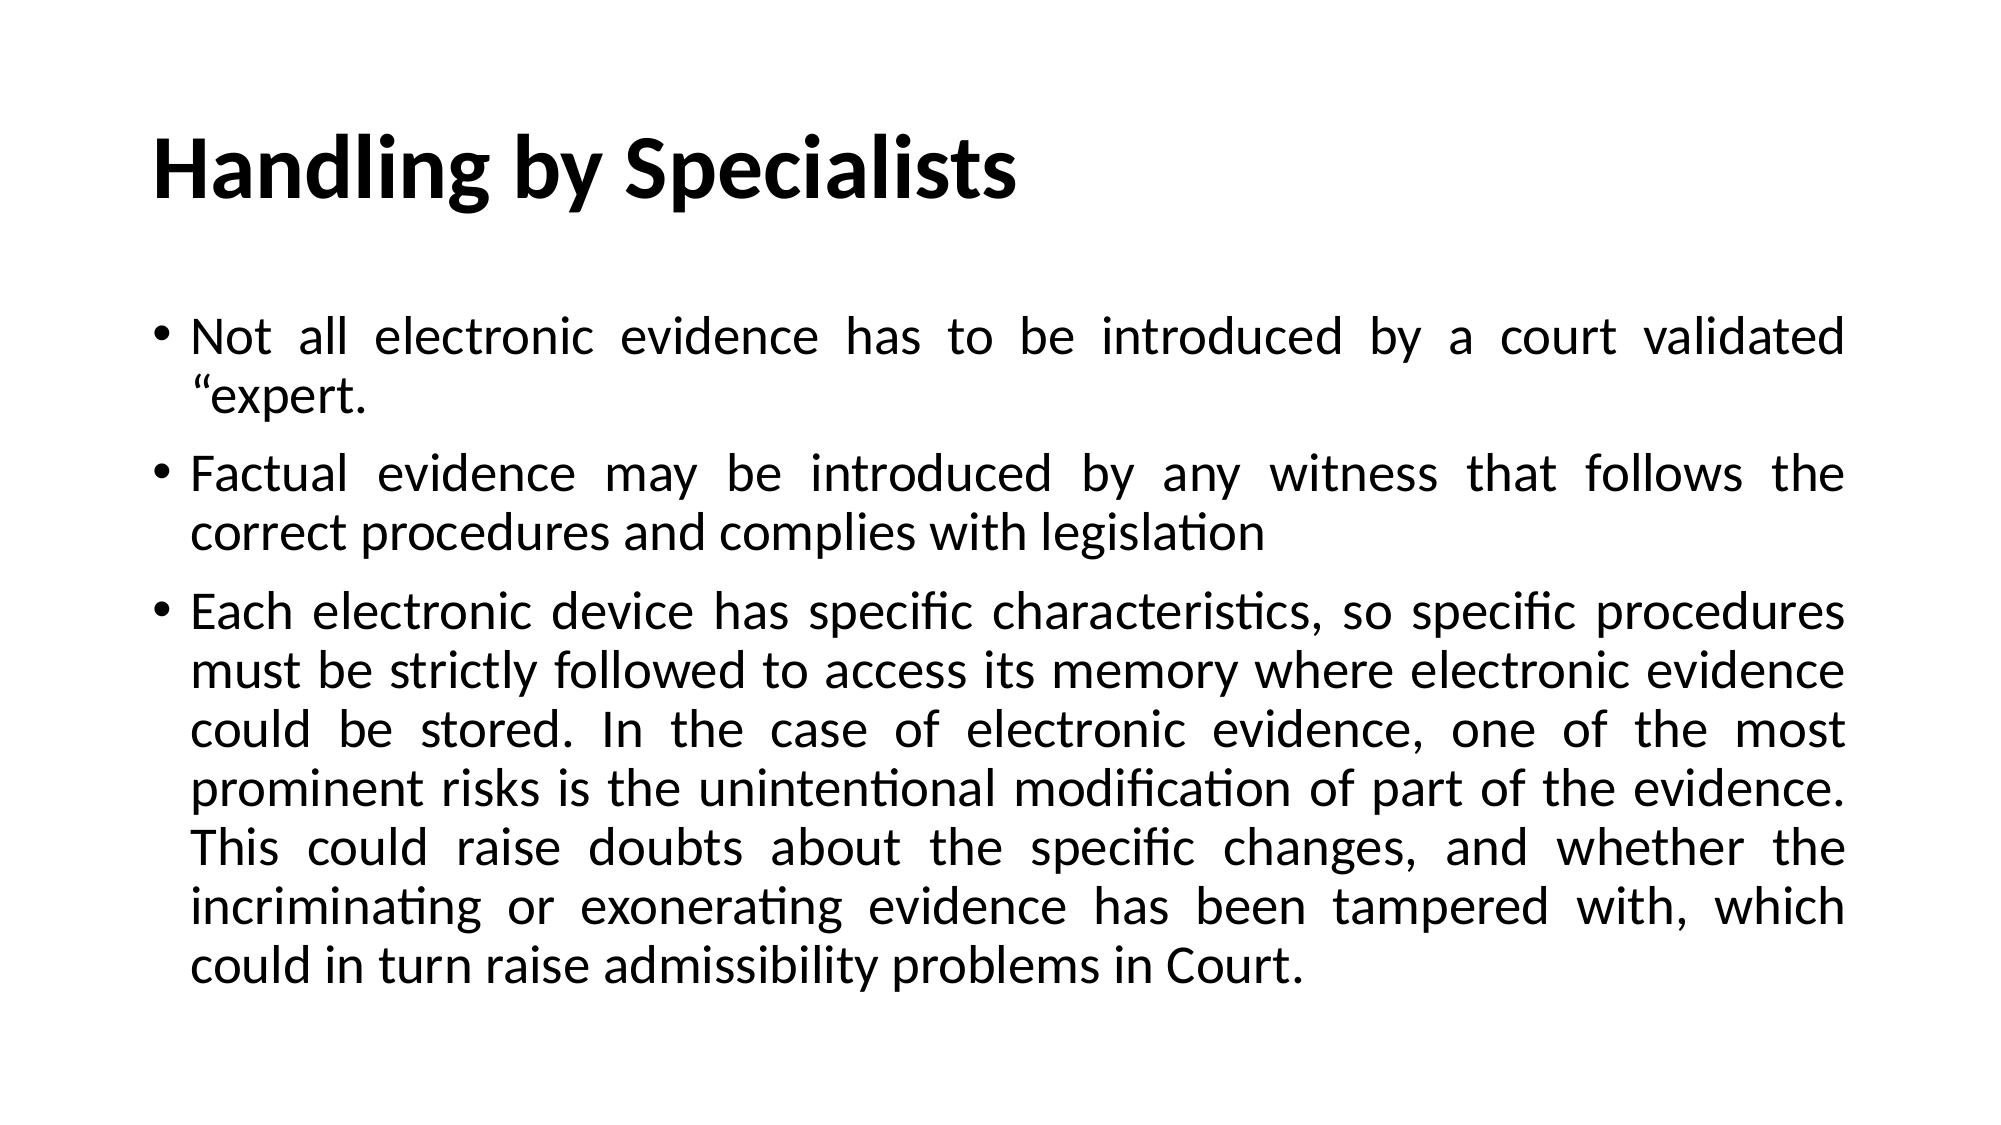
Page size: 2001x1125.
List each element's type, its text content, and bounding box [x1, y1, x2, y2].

list Not all electronic evidence has to be introduced by a court validated “expert. Factual evidence may be introduced by any witness that follows the correct procedures and complies with legislation Each electronic device has specific characteristics, so specific procedures must be strictly followed to access its memory where electronic evidence could be stored. In the case of electronic evidence, one of the most prominent risks is the unintentional modification of part of the evidence. This could raise doubts about the specific changes, and whether the incriminating or exonerating evidence has been tampered with, which could in turn raise admissibility problems in Court. [137, 299, 1863, 1014]
title Handling by Specialists [137, 59, 1863, 278]
